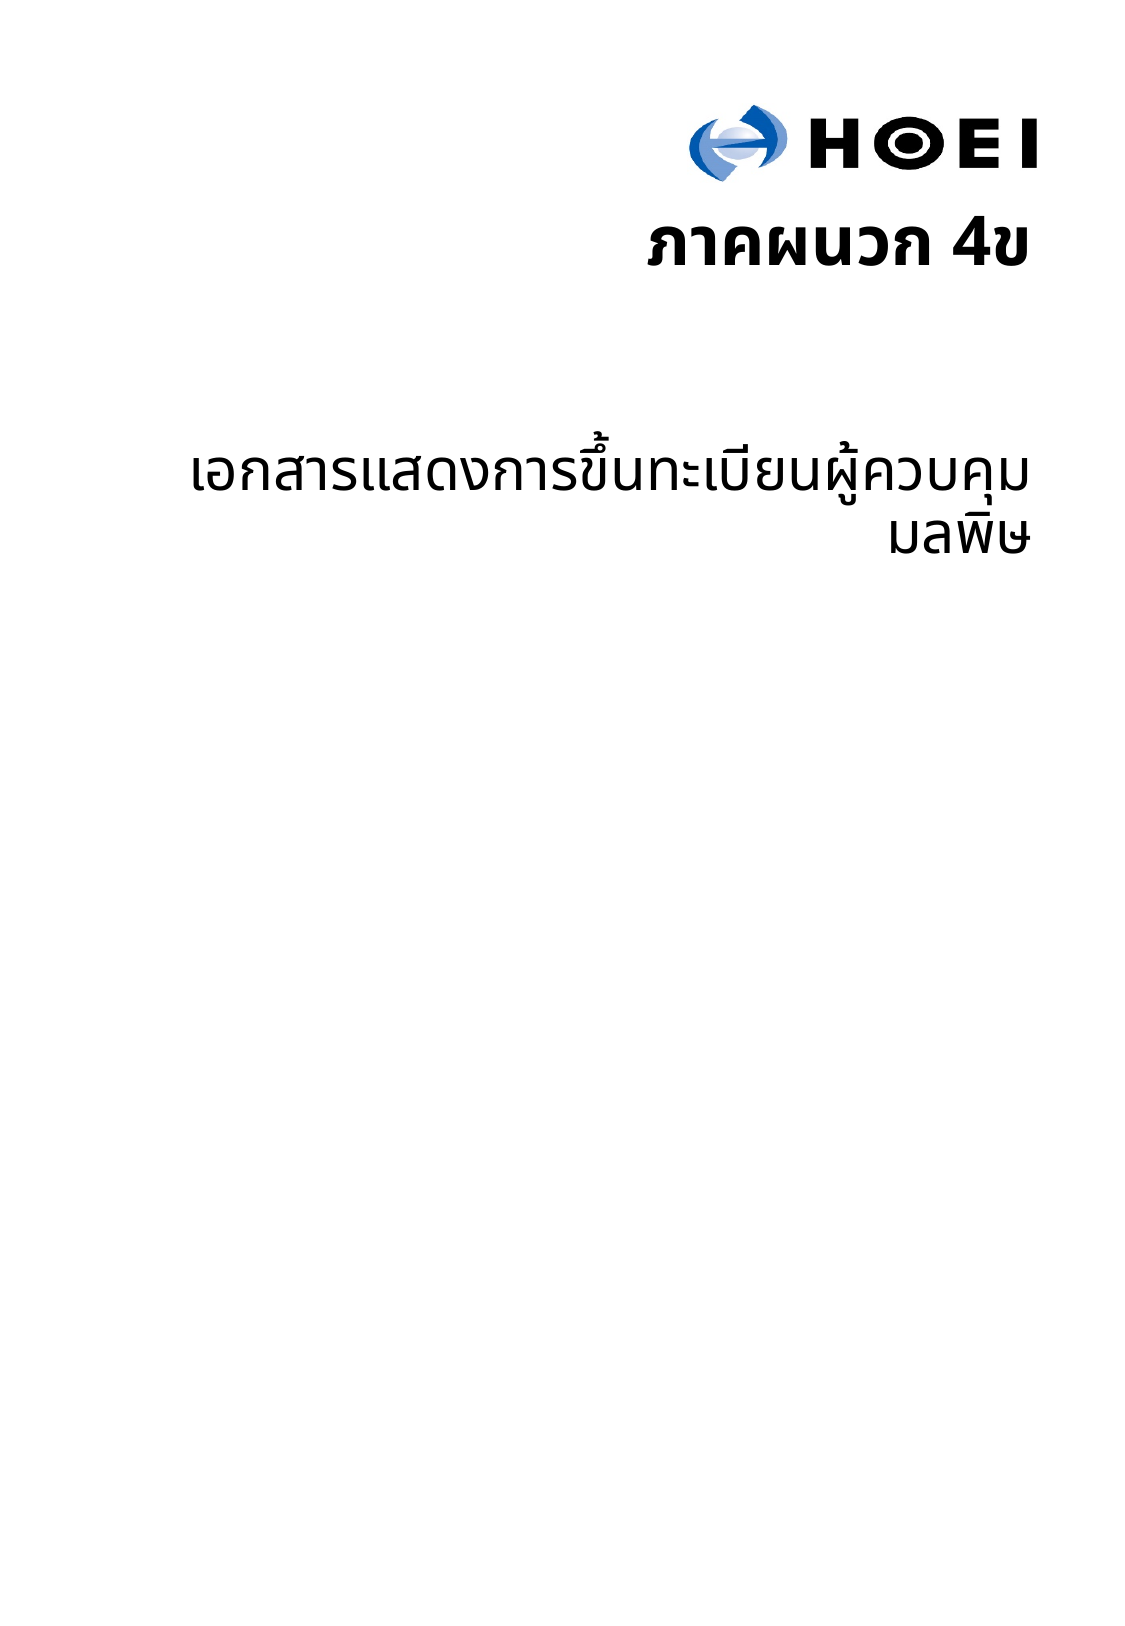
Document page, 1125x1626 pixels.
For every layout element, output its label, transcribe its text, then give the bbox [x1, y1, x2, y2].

title ภาคผนวก 4ข [77, 86, 1048, 401]
picture [687, 103, 1038, 183]
list เอกสารแสดงการขึ้นทะเบียนผู้ควบคุมมลพิษ [77, 432, 1048, 1464]
